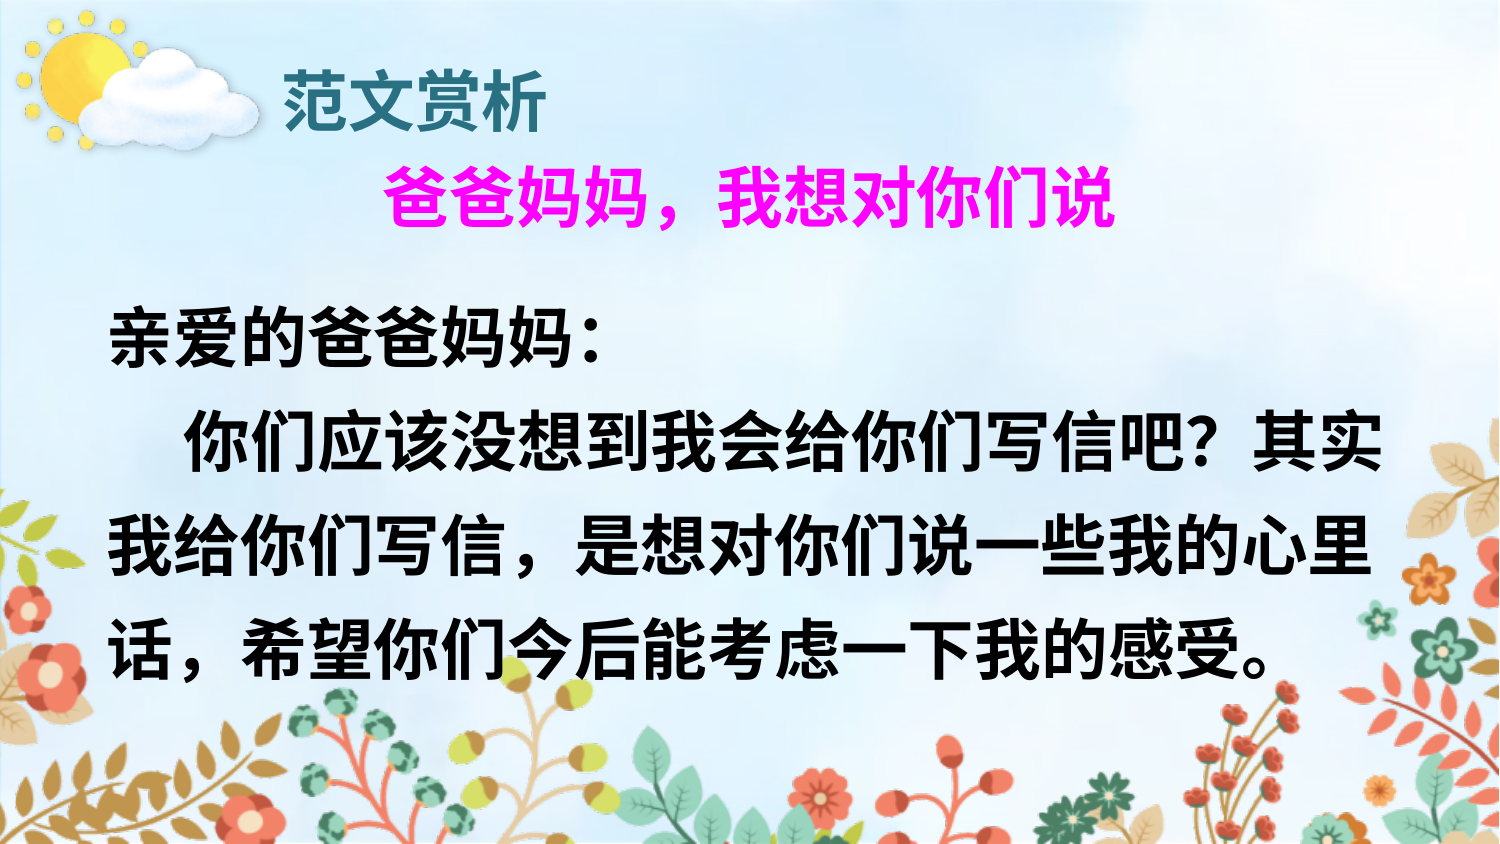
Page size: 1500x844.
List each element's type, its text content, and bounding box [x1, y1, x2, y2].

text_box 爸爸妈妈，我想对你们说 [308, 148, 1192, 244]
picture [0, 0, 1500, 844]
text_box 范文赏析 [266, 52, 903, 148]
text_box 亲爱的爸爸妈妈： 你们应该没想到我会给你们写信吧？其实我给你们写信，是想对你们说一些我的心里话，希望你们今后能考虑一下我的感受。 [92, 264, 1408, 695]
